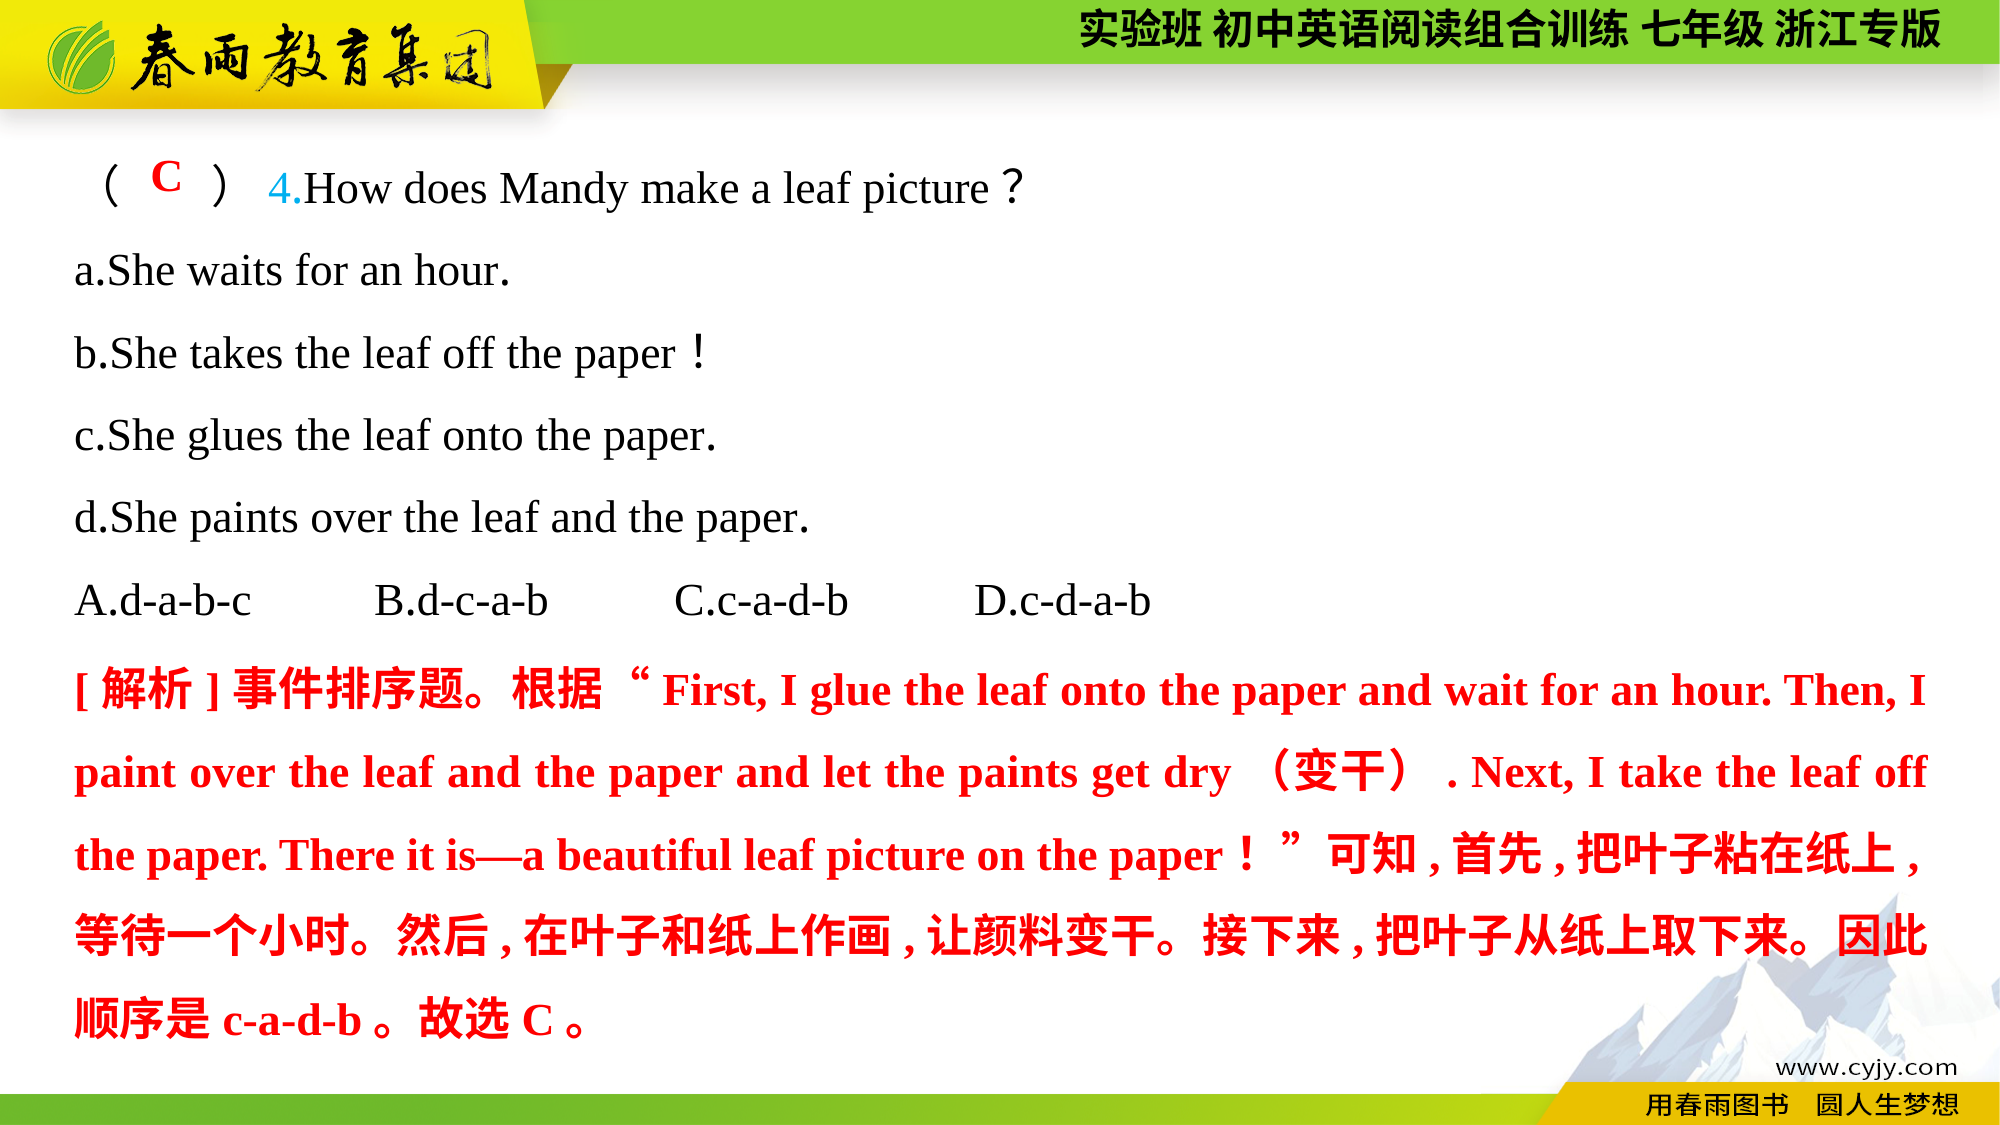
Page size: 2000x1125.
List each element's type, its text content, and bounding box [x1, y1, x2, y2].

picture [0, 0, 2000, 1125]
text_box C [135, 138, 199, 209]
list （ ）4.How does Mandy make a leaf picture？ a.She waits for an hour. b.She takes the leaf off the paper！ c.She glues the leaf onto the paper. d.She paints over the leaf and the paper. A.d-a-b-c B.d-c-a-b C.c-a-d-b D.c-d-a-b [59, 122, 1944, 624]
text_box [解析]事件排序题。根据“First, I glue the leaf onto the paper and wait for an hour. Then, I paint over the leaf and the paper and let the paints get dry（变干）. Next, I take the leaf off the paper. There it is—a beautiful leaf picture on the paper！”可知,首先,把叶子粘在纸上,等待一个小时。然后,在叶子和纸上作画,让颜料变干。接下来,把叶子从纸上取下来。因此顺序是c-a-d-b。故选C。 [59, 624, 1944, 1052]
